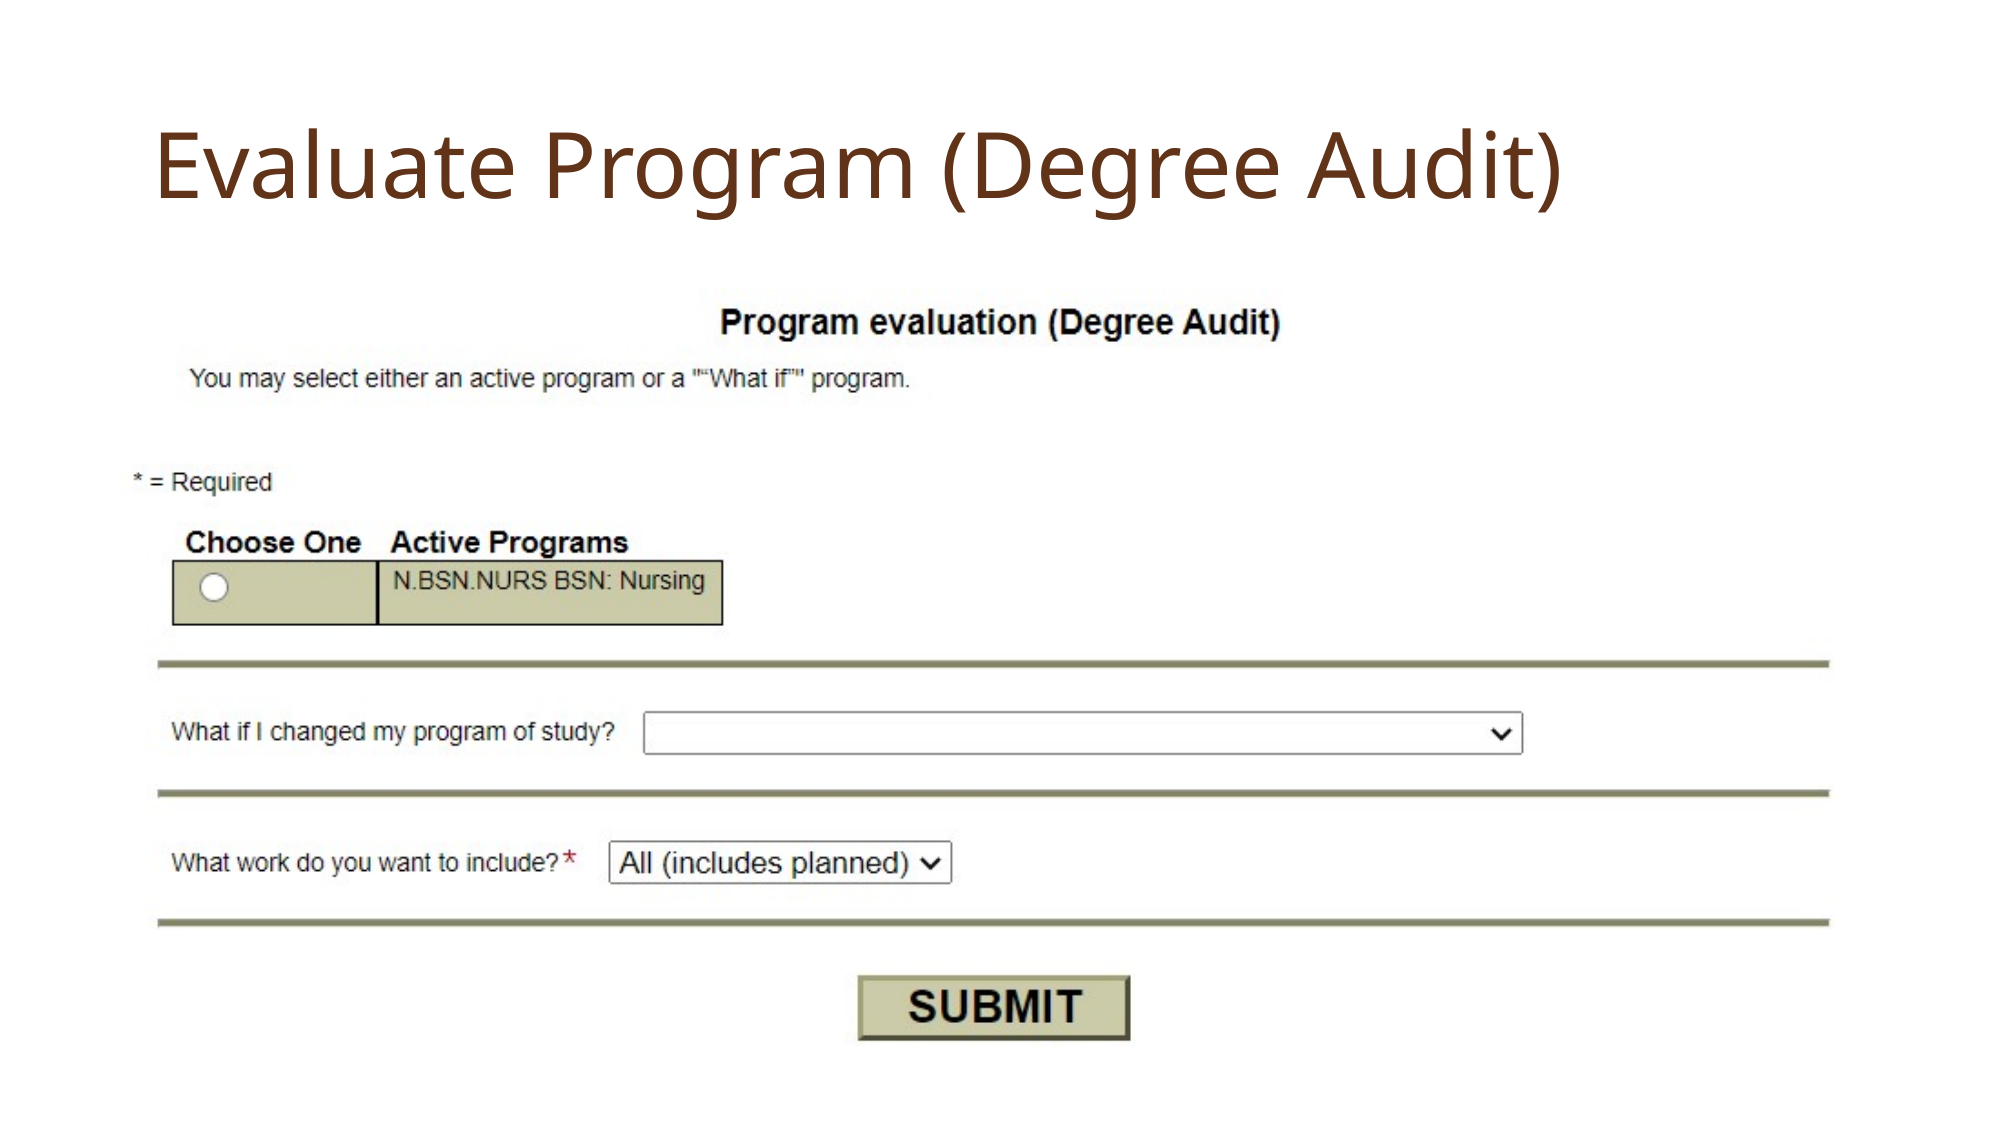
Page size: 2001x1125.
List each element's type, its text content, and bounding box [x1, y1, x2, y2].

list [118, 260, 1881, 1063]
title Evaluate Program (Degree Audit) [137, 59, 1863, 260]
